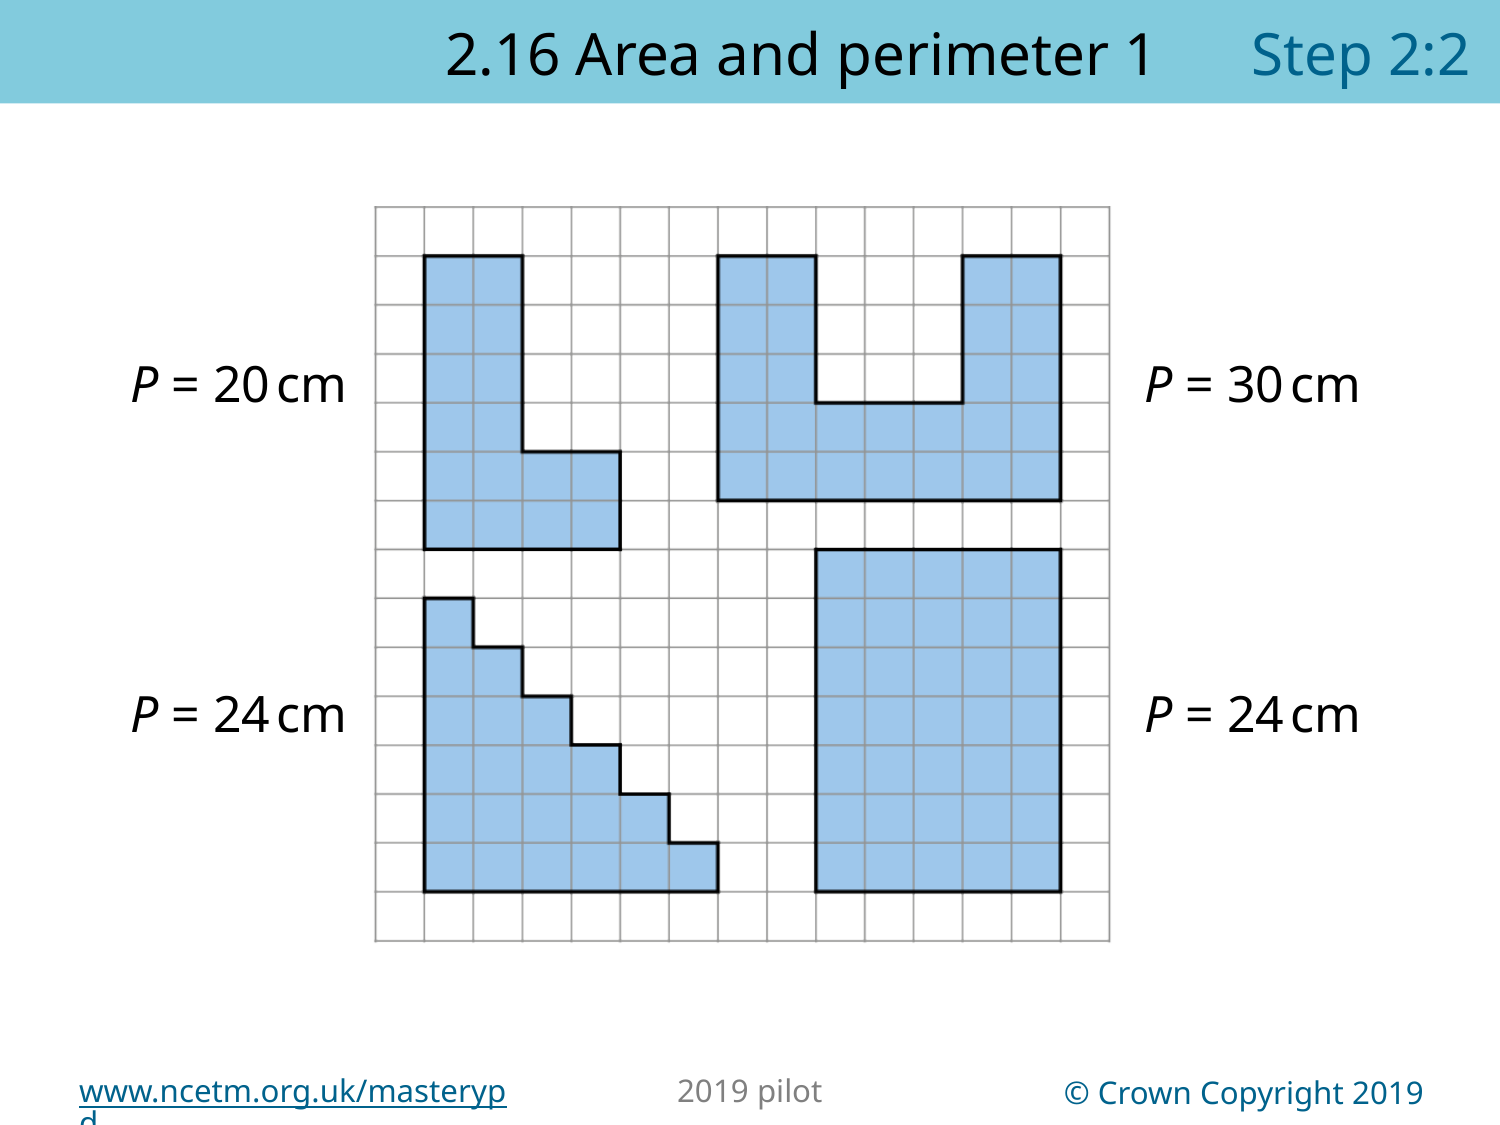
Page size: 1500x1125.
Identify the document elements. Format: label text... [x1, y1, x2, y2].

text_box P = 20 cm [115, 344, 241, 420]
text_box P = 24 cm [1257, 674, 1377, 750]
list 2.16 Area and perimeter 1 Step 2:2 [0, 0, 1500, 104]
text_box P = 30 cm [1257, 344, 1377, 420]
text_box P = 24 cm [115, 674, 241, 750]
picture [246, 206, 1254, 1000]
